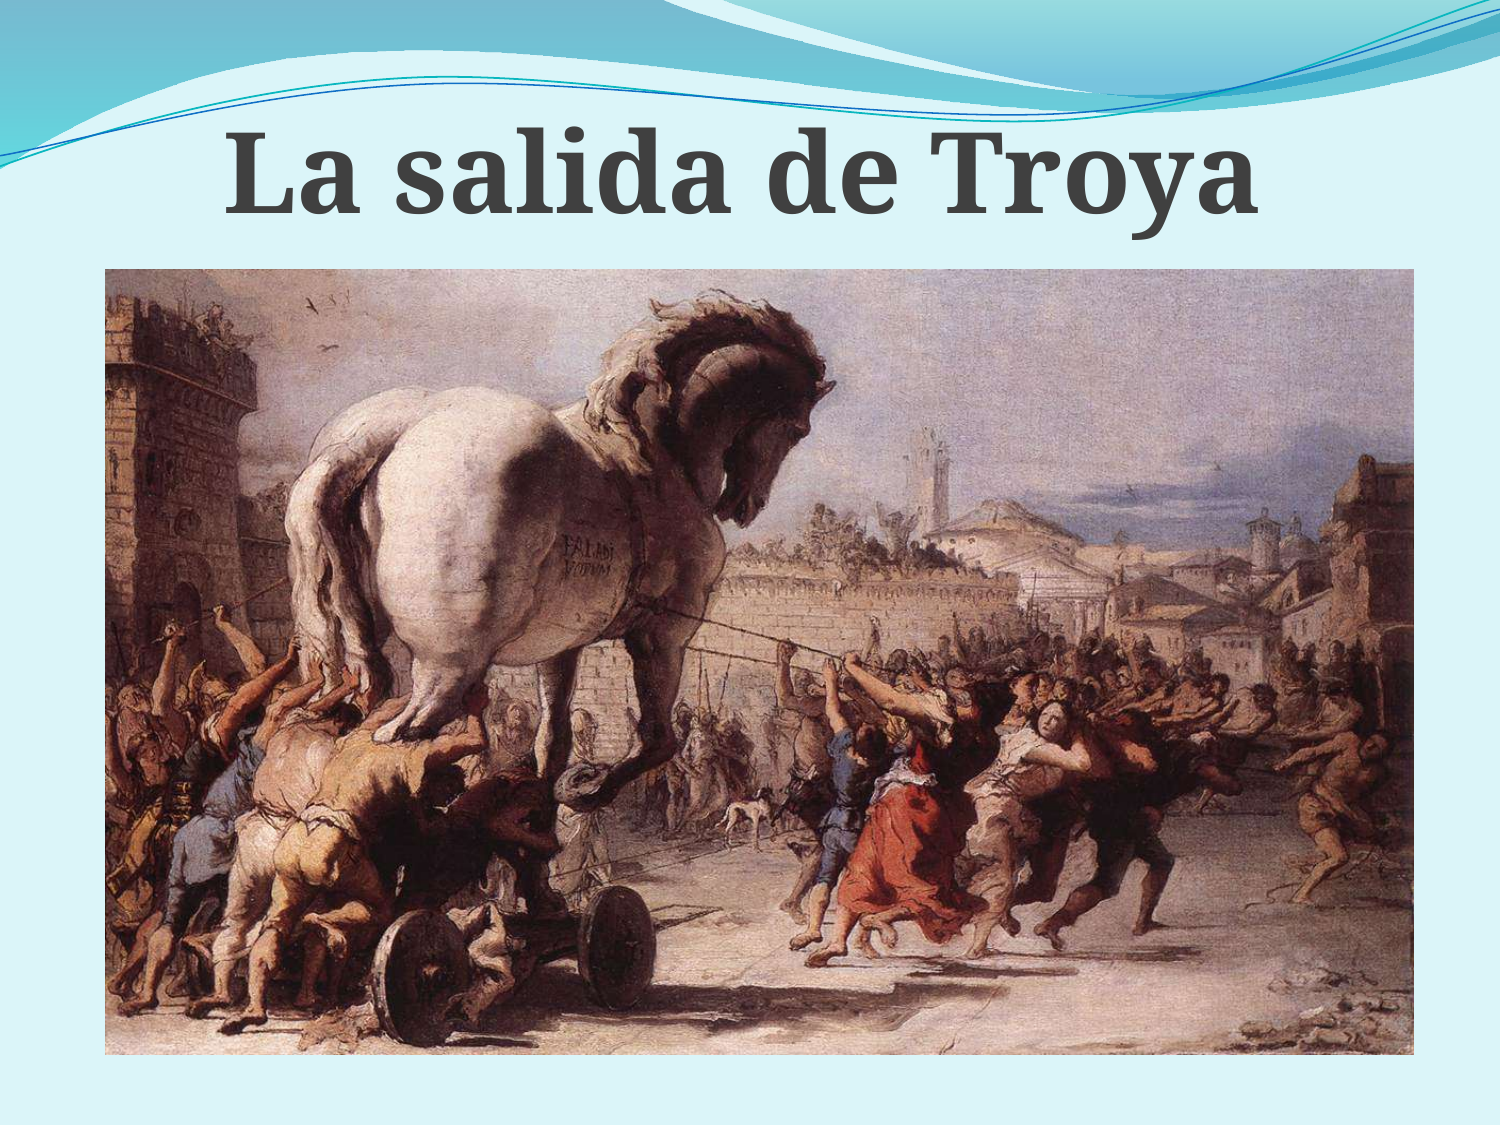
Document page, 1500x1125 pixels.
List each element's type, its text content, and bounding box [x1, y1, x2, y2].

picture [105, 269, 1414, 1055]
text_box La salida de Troya [208, 93, 1278, 244]
